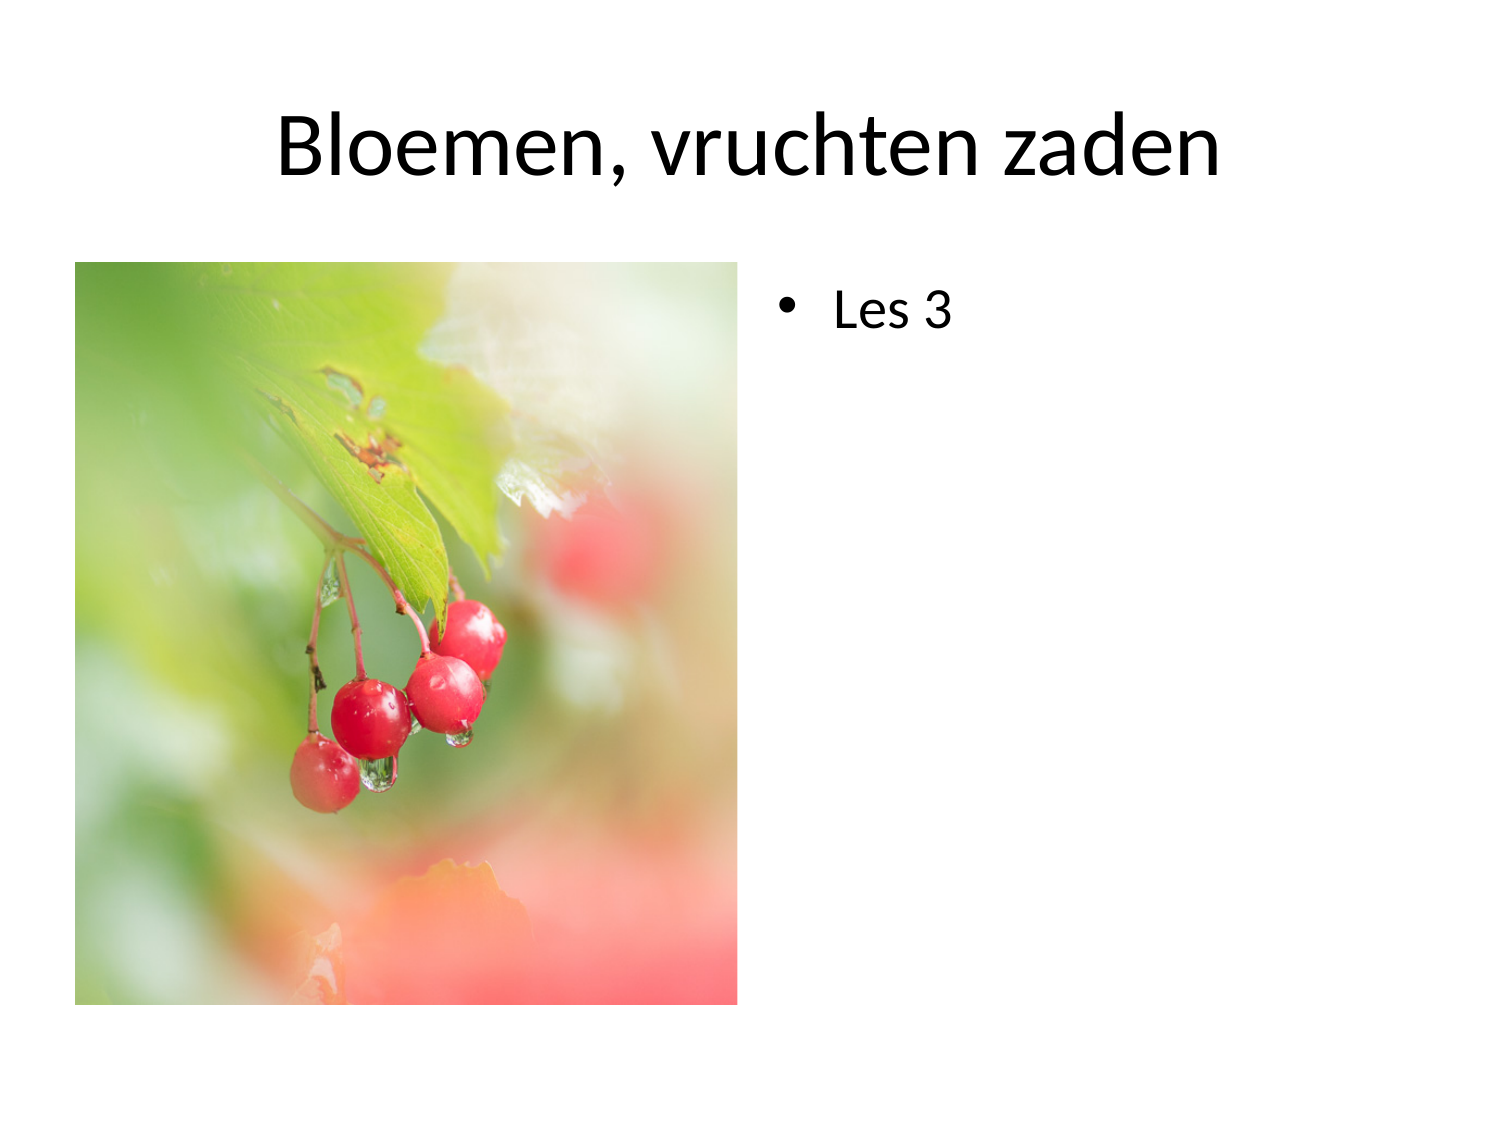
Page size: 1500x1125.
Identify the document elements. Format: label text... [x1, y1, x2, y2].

picture [74, 262, 738, 1006]
list Les 3 [762, 262, 1425, 1005]
title Bloemen, vruchten zaden [75, 45, 1425, 233]
